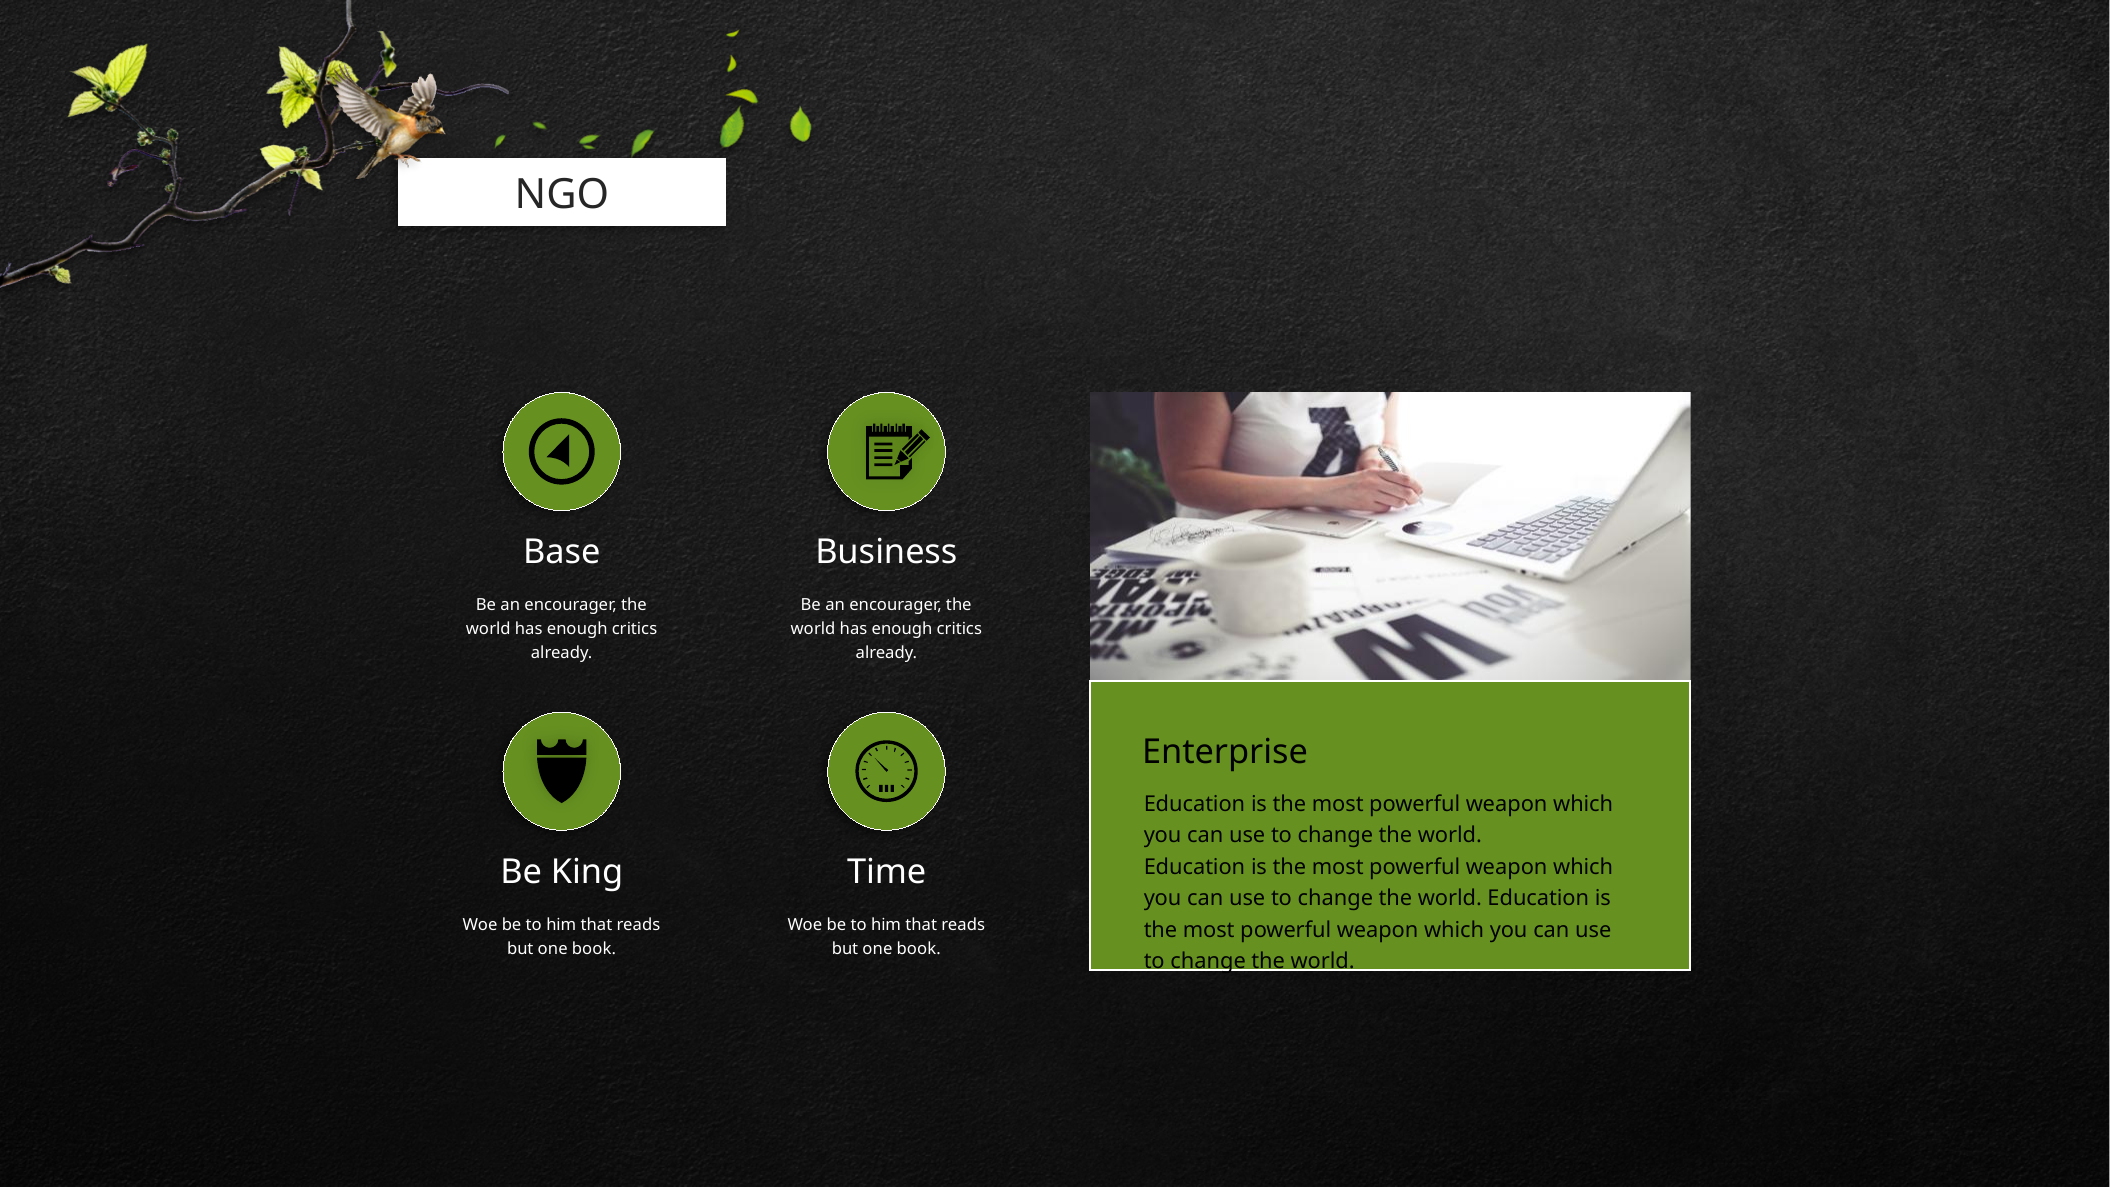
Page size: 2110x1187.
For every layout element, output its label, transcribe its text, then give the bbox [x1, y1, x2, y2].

text_box [502, 392, 621, 511]
text_box [1089, 680, 1691, 971]
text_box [528, 418, 595, 485]
text_box Be an encourager, the world has enough critics already. [440, 584, 683, 668]
picture [0, 0, 2110, 1187]
text_box Education is the most powerful weapon which you can use to change the world. Education is the most powerful weapon which you can use to change the world. Education is the most powerful weapon which you can use to change the world. [1132, 778, 1649, 979]
text_box [827, 392, 946, 511]
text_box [855, 740, 918, 803]
text_box Enterprise [1130, 723, 1320, 776]
text_box Be King [466, 843, 658, 896]
text_box Woe be to him that reads but one book. [440, 904, 683, 964]
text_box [537, 739, 587, 804]
text_box Woe be to him that reads but one book. [765, 904, 1008, 964]
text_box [866, 423, 930, 480]
text_box Be an encourager, the world has enough critics already. [765, 584, 1008, 668]
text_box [322, 23, 812, 225]
text_box [502, 712, 621, 831]
text_box [827, 712, 946, 831]
text_box Time [791, 843, 983, 896]
text_box [1090, 392, 1691, 680]
text_box Base [466, 523, 658, 577]
text_box Business [791, 523, 982, 577]
